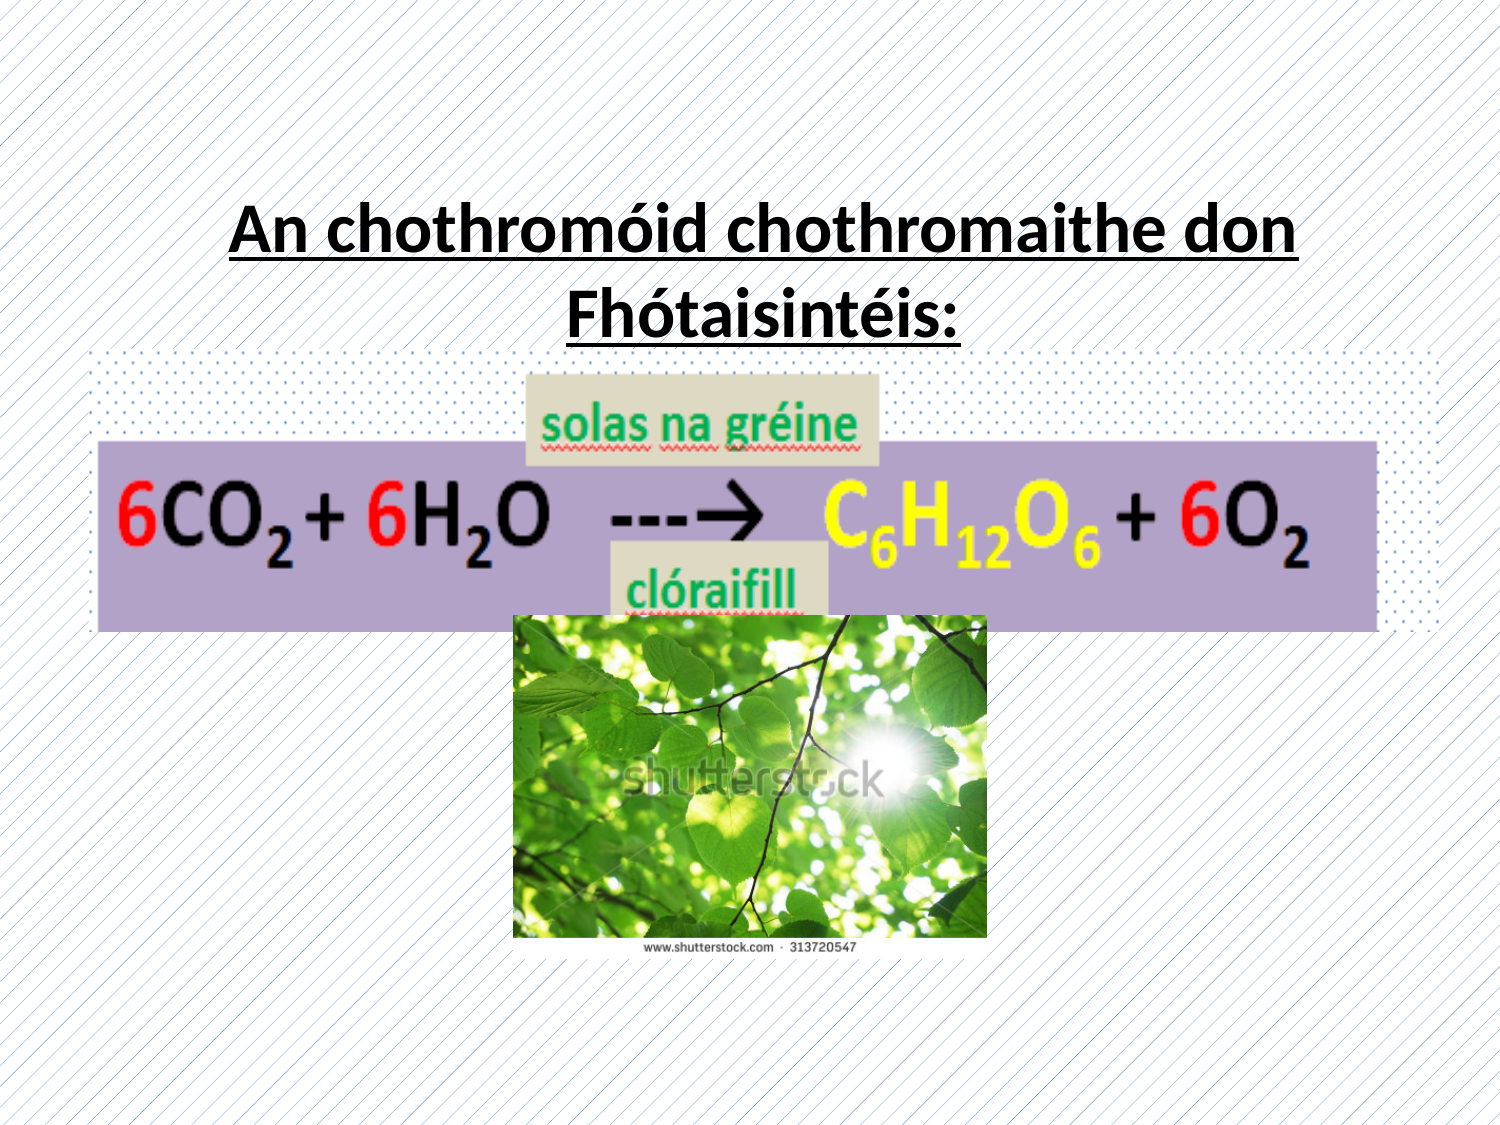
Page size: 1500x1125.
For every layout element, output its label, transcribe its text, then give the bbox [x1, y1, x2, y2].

picture [513, 615, 987, 959]
footer [512, 1042, 988, 1103]
title An chothromóid chothromaithe don Fhótaisintéis: [88, 172, 1439, 349]
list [88, 349, 1439, 632]
